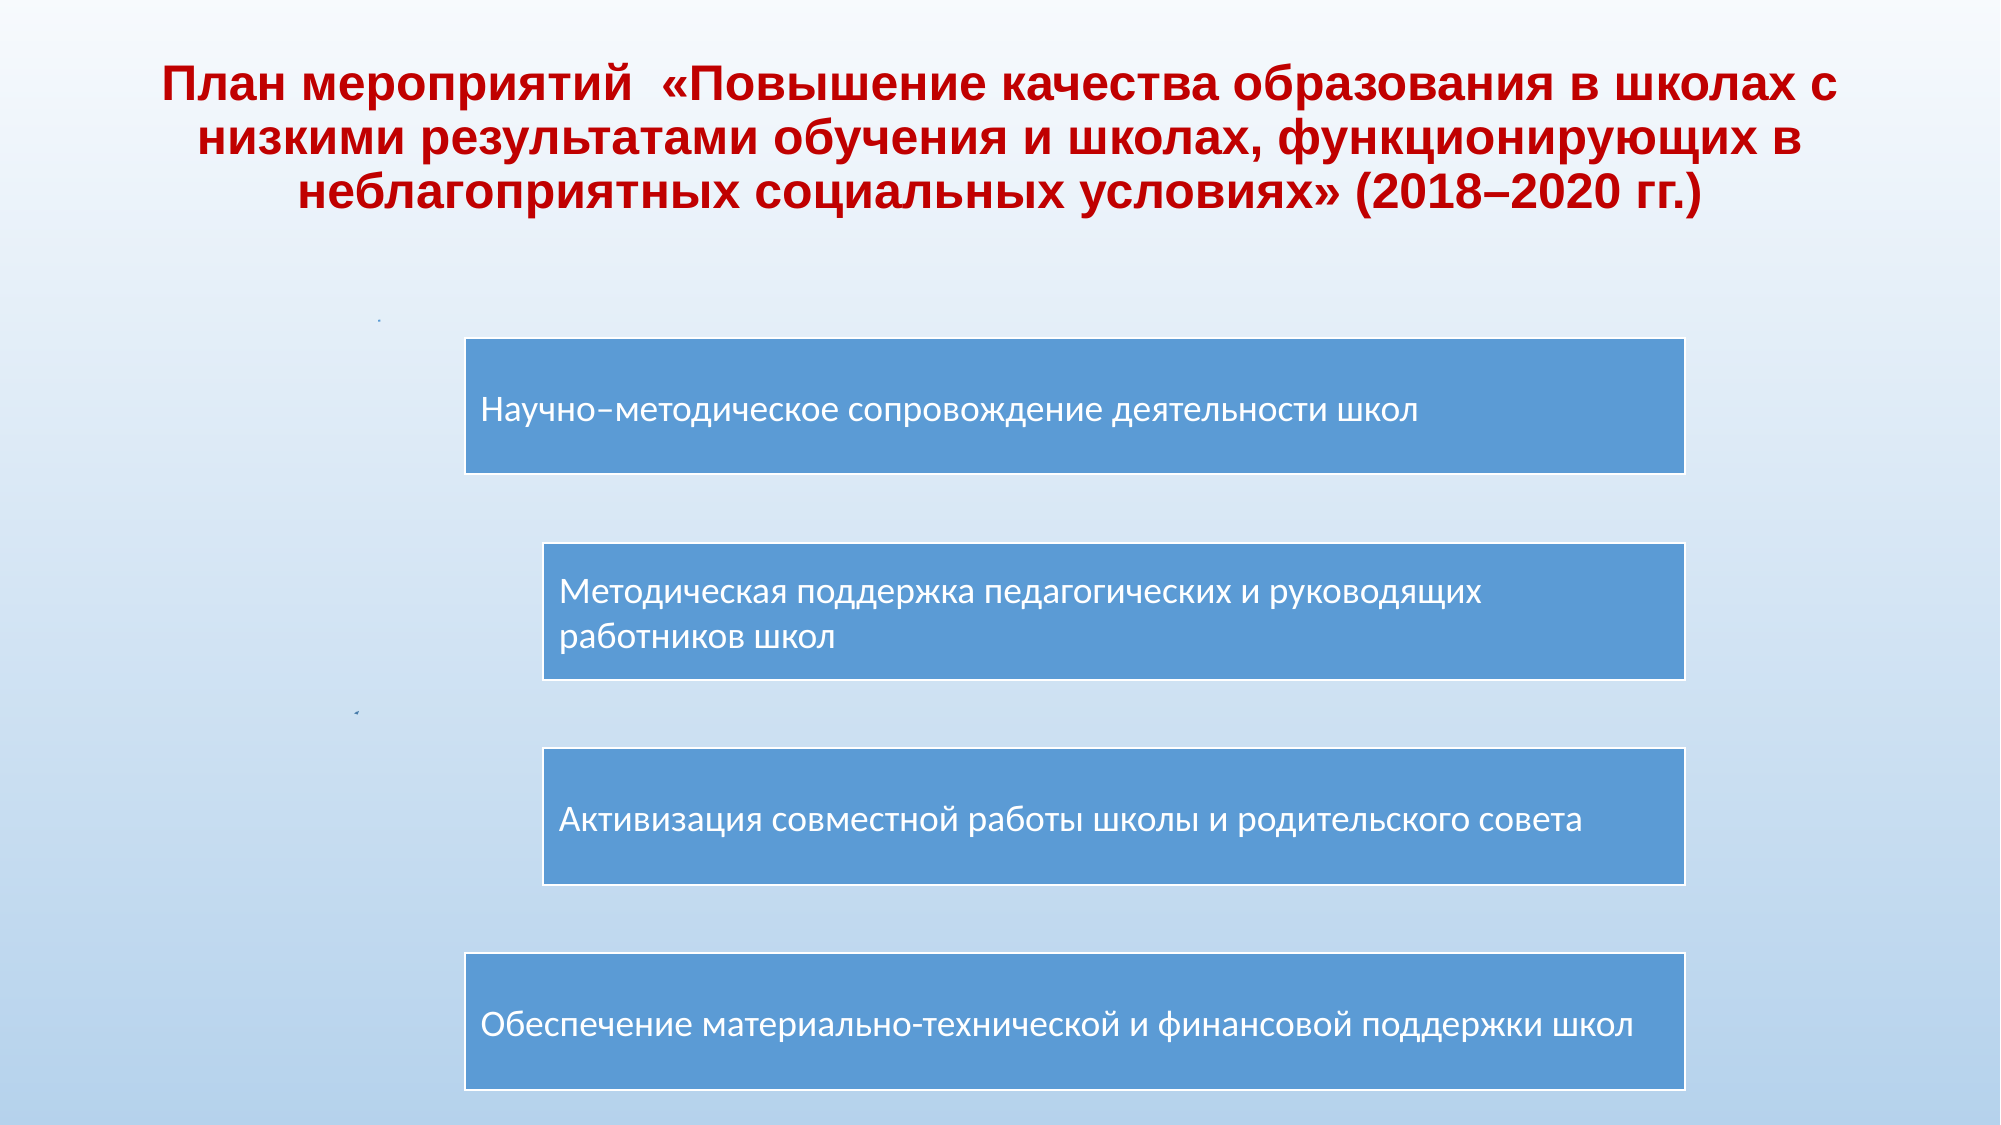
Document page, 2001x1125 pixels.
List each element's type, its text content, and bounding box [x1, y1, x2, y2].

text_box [351, 209, 1686, 1099]
title План мероприятий «Повышение качества образования в школах с низкими результатами обучения и школах, функционирующих в неблагоприятных социальных условиях» (2018–2020 гг.) [137, 59, 1863, 278]
